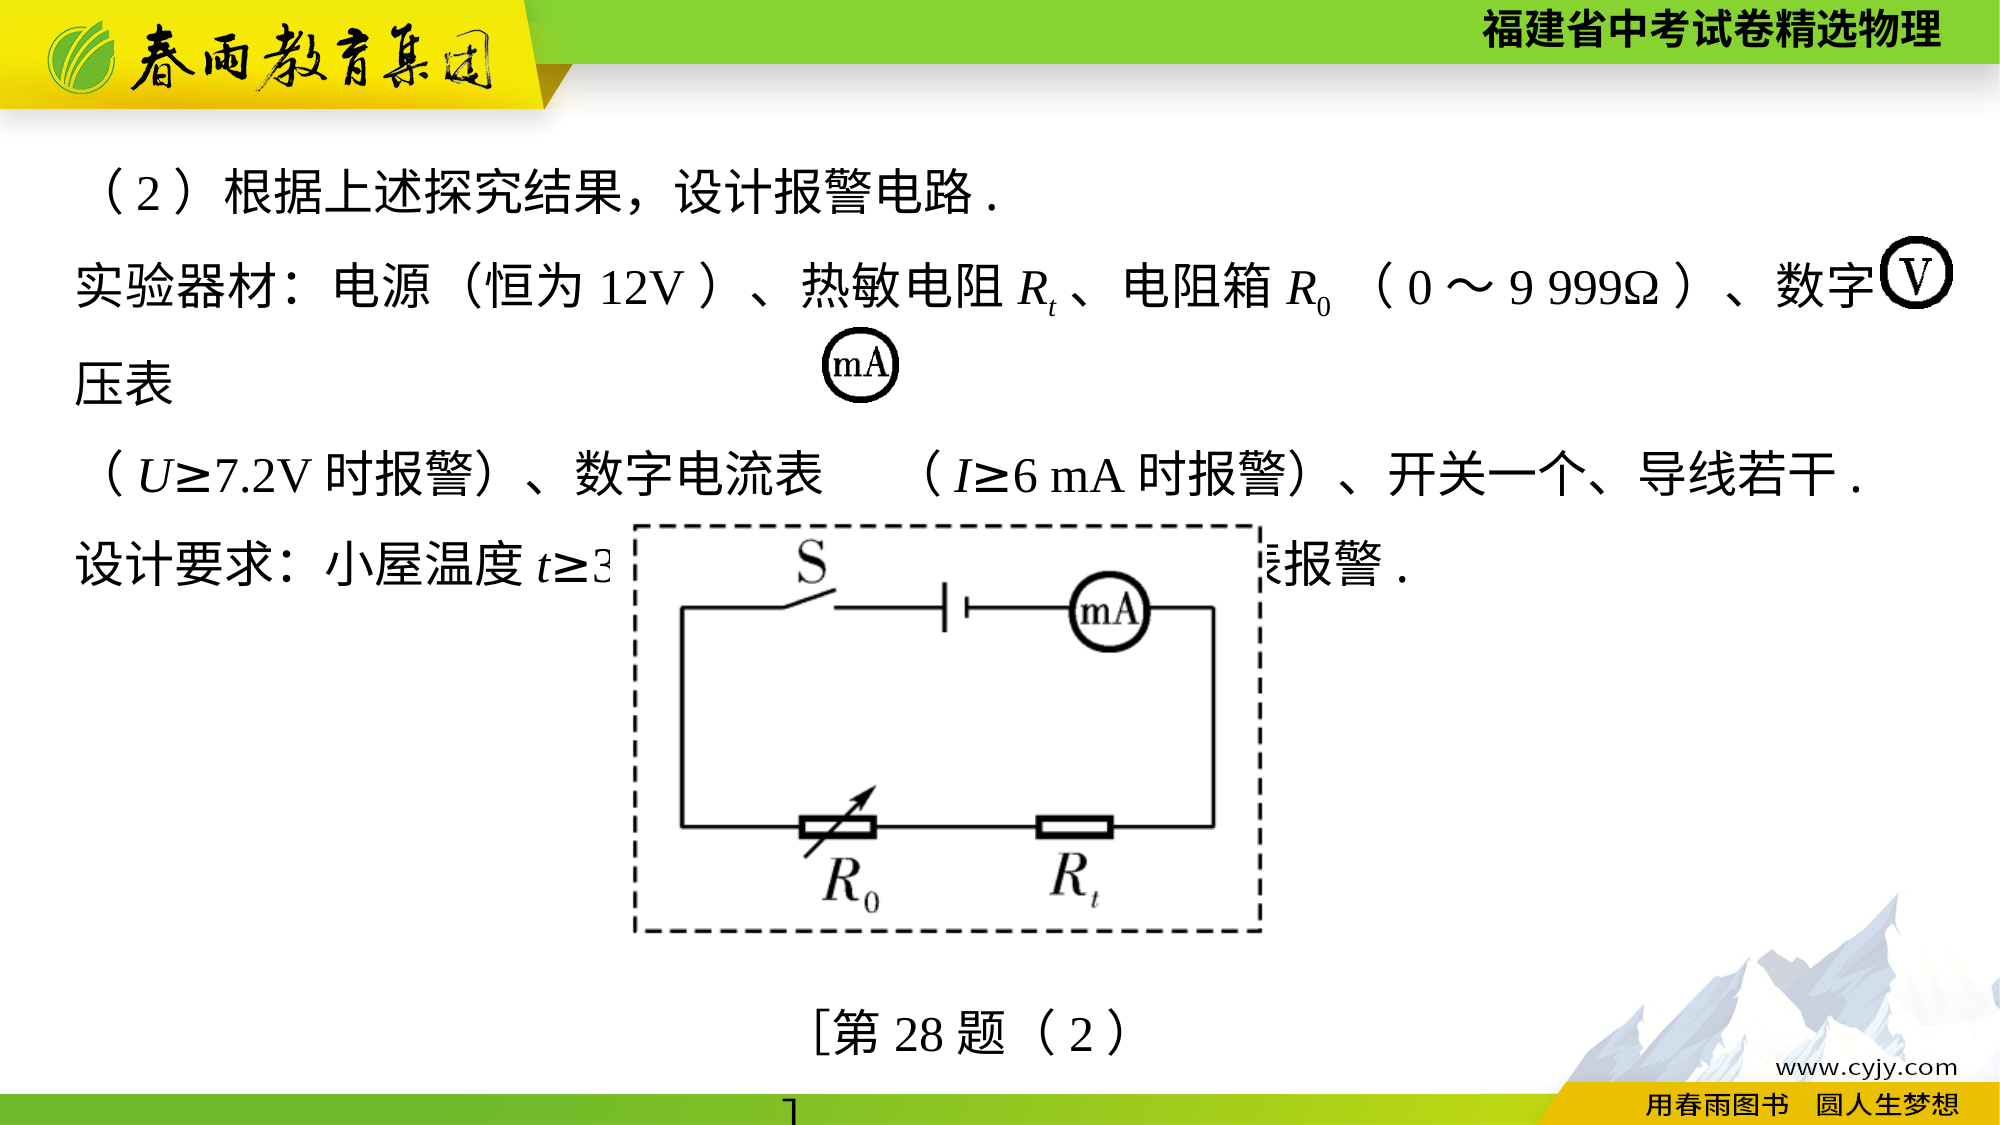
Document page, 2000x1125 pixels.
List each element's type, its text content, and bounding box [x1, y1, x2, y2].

picture [0, 0, 2000, 1125]
list （2）根据上述探究结果，设计报警电路. 实验器材：电源（恒为12V）、热敏电阻Rt、电阻箱R0（0～9 999Ω）、数字电压表 （U≥7.2V时报警）、数字电流表 （I≥6 mA时报警）、开关一个、导线若干. 设计要求：小屋温度t≥30℃或t≤10℃时都有一个电表报警. [59, 122, 1944, 502]
text_box ［第28题（2）］ [766, 964, 1172, 1069]
